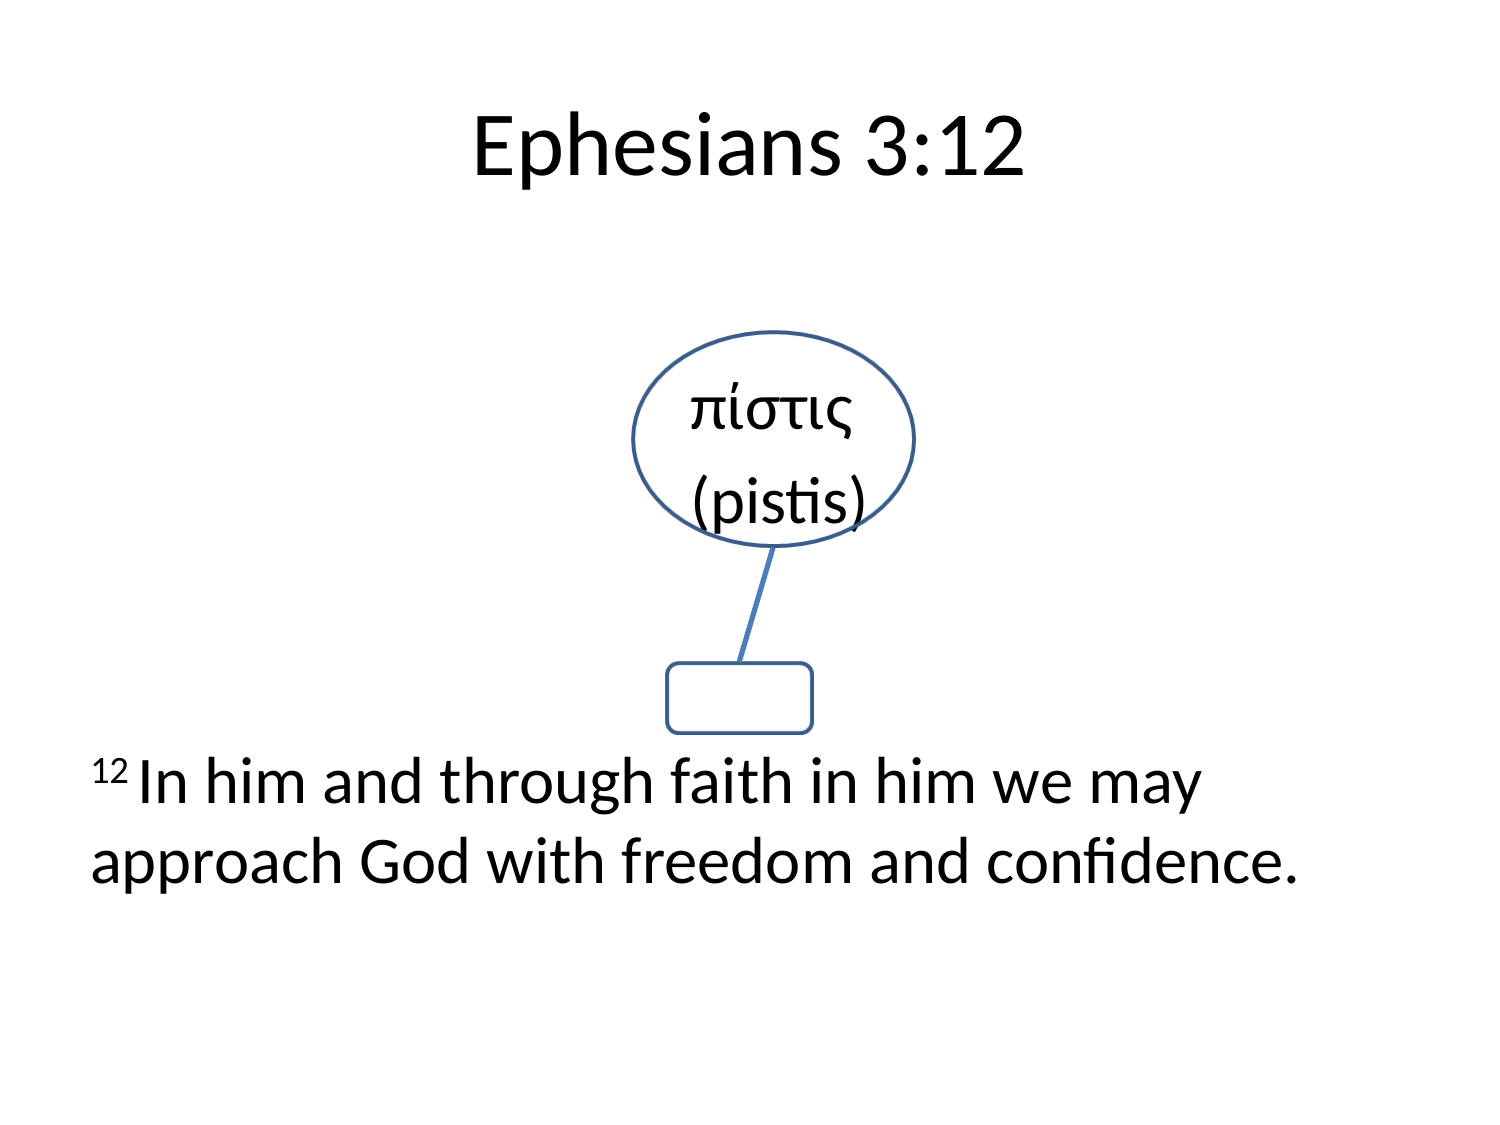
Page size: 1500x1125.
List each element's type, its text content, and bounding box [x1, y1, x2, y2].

picture [665, 661, 814, 735]
title Ephesians 3:12 [75, 45, 1425, 233]
list πίστις (pistis) 12 In him and through faith in him we may approach God with freedom and confidence. [75, 262, 1425, 1005]
picture [630, 330, 916, 548]
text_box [738, 547, 774, 662]
